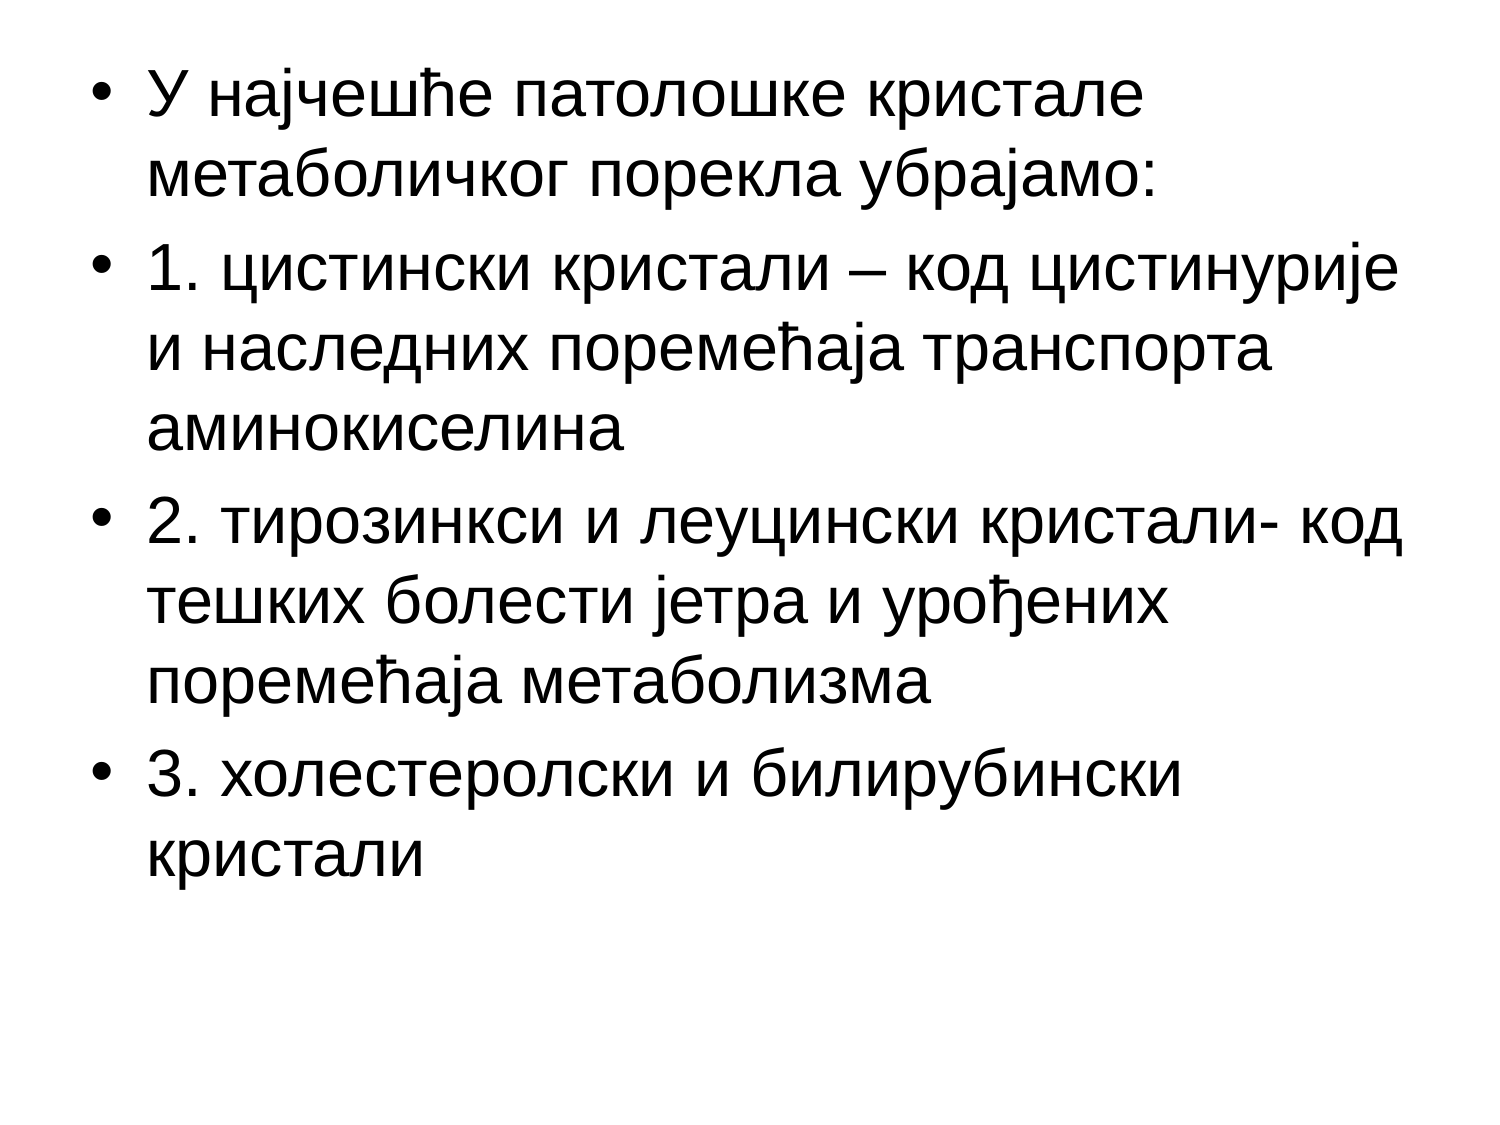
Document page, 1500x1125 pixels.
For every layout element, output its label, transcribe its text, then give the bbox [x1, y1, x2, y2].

list У најчешће патолошке кристале метаболичког порекла убрајамо: 1. цистински кристали – код цистинурије и наследних поремећаја транспорта аминокиселина 2. тирозинкси и леуцински кристали- код тешких болести јетра и урођених поремећаја метаболизма 3. холестеролски и билирубински кристали [75, 42, 1425, 1071]
